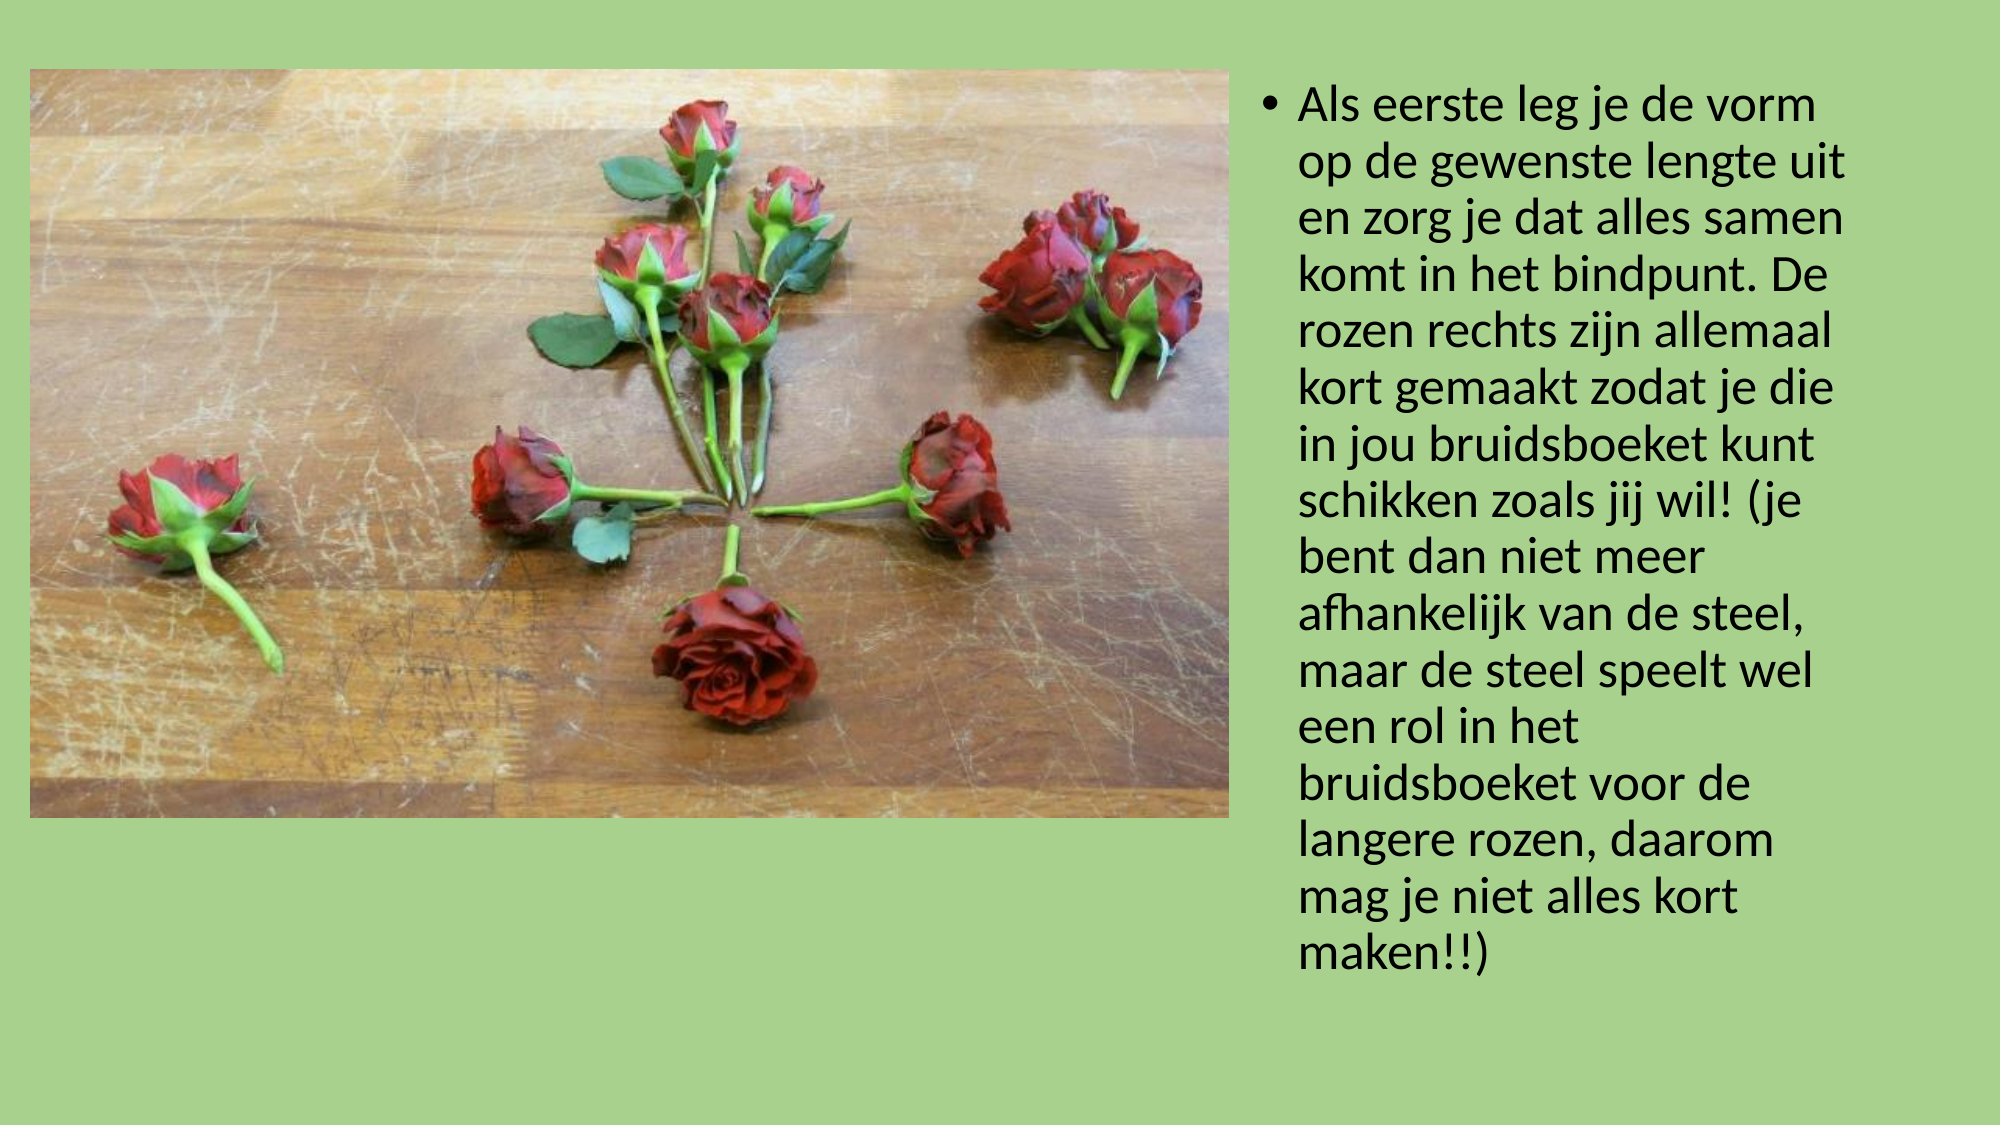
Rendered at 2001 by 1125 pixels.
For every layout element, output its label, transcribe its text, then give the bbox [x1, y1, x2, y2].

list Als eerste leg je de vorm op de gewenste lengte uit en zorg je dat alles samen komt in het bindpunt. De rozen rechts zijn allemaal kort gemaakt zodat je die in jou bruidsboeket kunt schikken zoals jij wil! (je bent dan niet meer afhankelijk van de steel, maar de steel speelt wel een rol in het bruidsboeket voor de langere rozen, daarom mag je niet alles kort maken!!) [1246, 69, 1863, 1016]
picture [30, 69, 1229, 818]
